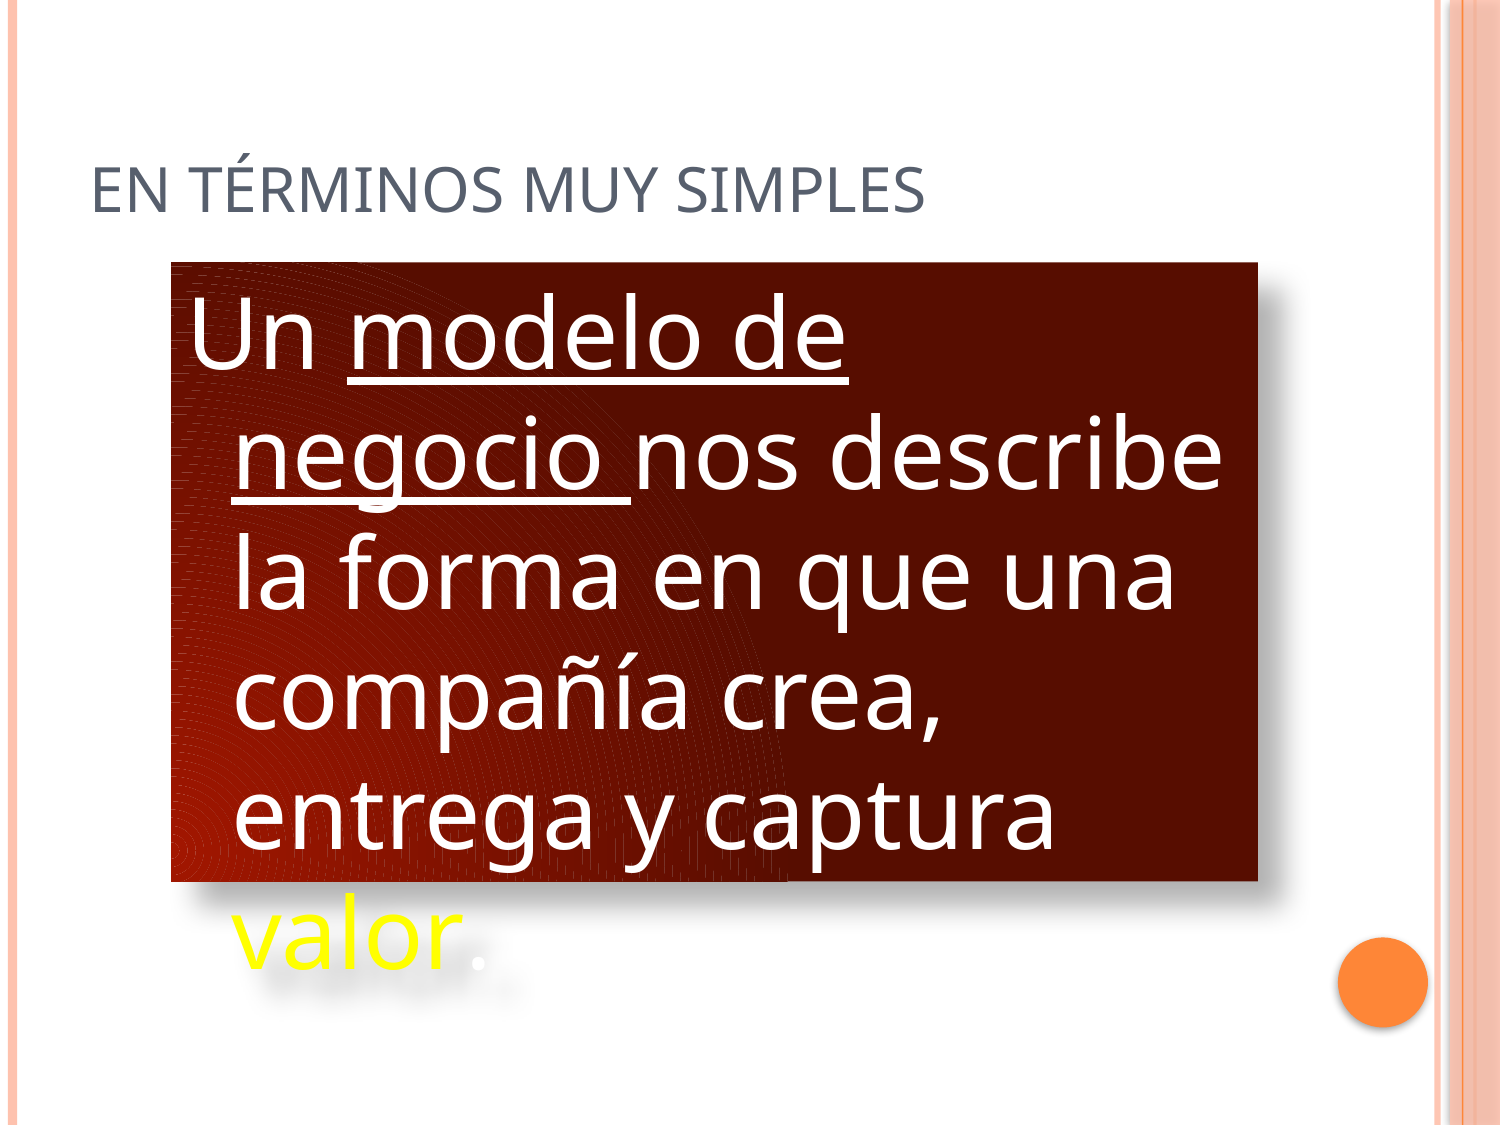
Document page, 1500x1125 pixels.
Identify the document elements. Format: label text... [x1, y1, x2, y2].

title En términos muy simples [75, 45, 1300, 233]
list Un modelo de negocio nos describe la forma en que una compañía crea, entrega y captura valor. [171, 262, 1258, 882]
